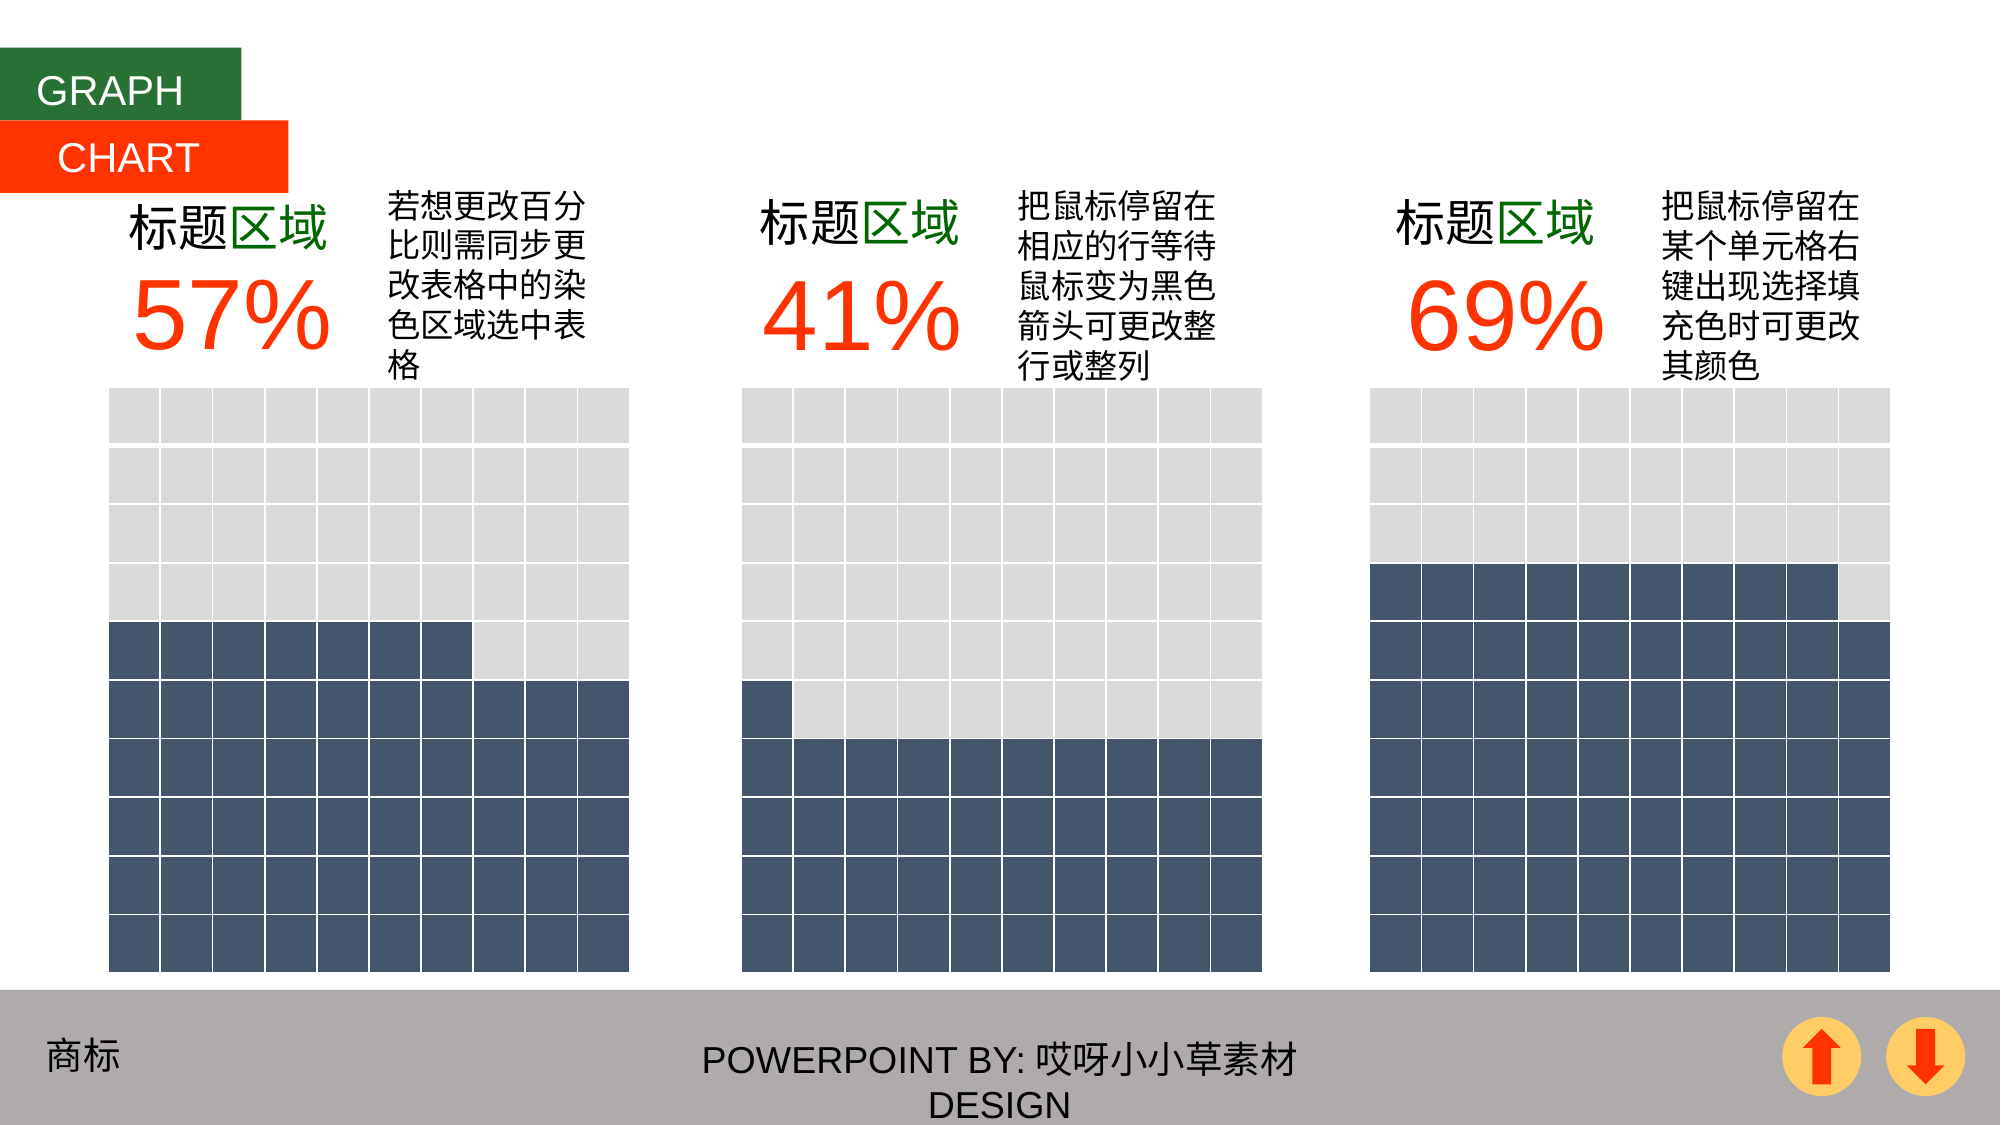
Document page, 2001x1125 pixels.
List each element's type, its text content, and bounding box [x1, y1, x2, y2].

table_cell [846, 622, 897, 679]
table_cell [318, 622, 368, 679]
table_cell [898, 681, 949, 738]
table_cell [1735, 505, 1786, 562]
table_cell [1159, 622, 1210, 679]
table_cell [846, 739, 897, 796]
table_header [794, 388, 844, 443]
table_header [213, 388, 264, 443]
table_header [1422, 388, 1473, 443]
table_cell [742, 681, 792, 738]
table_cell [370, 681, 420, 738]
table_cell [161, 564, 212, 620]
table_cell [266, 622, 316, 679]
table_cell [1370, 505, 1421, 562]
table_header [846, 388, 897, 443]
table_cell [1003, 915, 1053, 972]
table_cell [526, 622, 577, 679]
table_cell [1211, 564, 1262, 620]
table_cell [898, 448, 949, 503]
table_cell [951, 798, 1001, 855]
table_cell [213, 798, 264, 855]
table_cell [1159, 915, 1210, 972]
table_cell [1159, 857, 1210, 914]
table_cell [1527, 622, 1577, 679]
table_cell [1211, 448, 1262, 503]
table_header [1579, 388, 1629, 443]
table_cell [1527, 798, 1577, 855]
table_cell [1370, 622, 1421, 679]
table_cell [370, 915, 420, 972]
table_cell [1787, 798, 1838, 855]
table_cell [1159, 681, 1210, 738]
table_cell [1474, 448, 1525, 503]
table_cell [318, 564, 368, 620]
table_cell [213, 681, 264, 738]
table_cell [1055, 448, 1105, 503]
table_cell [1527, 915, 1577, 972]
table_cell [422, 564, 472, 620]
table_cell [1422, 505, 1473, 562]
table_cell [898, 857, 949, 914]
table_cell [951, 739, 1001, 796]
table_cell [213, 739, 264, 796]
table_cell [578, 798, 629, 855]
table_cell [526, 915, 577, 972]
table_cell [474, 681, 524, 738]
table_cell [318, 915, 368, 972]
table_cell [1003, 448, 1053, 503]
table_cell [161, 448, 212, 503]
table_cell [1474, 622, 1525, 679]
table_cell [1107, 505, 1157, 562]
text_box CHART [42, 123, 235, 189]
table_cell [1683, 505, 1733, 562]
table_cell [1422, 739, 1473, 796]
table_cell [1159, 739, 1210, 796]
table_header [1839, 388, 1890, 443]
table_cell [109, 448, 159, 503]
table_cell [318, 505, 368, 562]
table_cell [213, 622, 264, 679]
table_cell [1211, 798, 1262, 855]
table_cell [794, 798, 844, 855]
table_cell [526, 681, 577, 738]
text_box 标题区域 [1380, 183, 1634, 259]
table_cell [318, 857, 368, 914]
table_cell [318, 681, 368, 738]
table_cell [161, 505, 212, 562]
table_cell [1107, 798, 1157, 855]
table_cell [1527, 505, 1577, 562]
table_cell [1527, 681, 1577, 738]
table_cell [1211, 681, 1262, 738]
table_cell [1211, 622, 1262, 679]
table_header [1527, 388, 1577, 443]
table_cell [742, 448, 792, 503]
table_cell [1839, 681, 1890, 738]
table_cell [1422, 857, 1473, 914]
table_cell [1159, 448, 1210, 503]
table_cell [526, 564, 577, 620]
table_cell [1579, 564, 1629, 620]
table_cell [846, 857, 897, 914]
table_header [1055, 393, 1105, 443]
table_cell [1211, 857, 1262, 914]
table_cell [1370, 681, 1421, 738]
table_header [1683, 393, 1733, 443]
table_cell [1159, 564, 1210, 620]
table_cell [1055, 798, 1105, 855]
table_cell [1683, 622, 1733, 679]
table_cell [213, 915, 264, 972]
table_cell [1055, 505, 1105, 562]
table_cell [1003, 739, 1053, 796]
table_cell [1683, 739, 1733, 796]
table_cell [1527, 739, 1577, 796]
text_box 若想更改百分比则需同步更改表格中的染色区域选中表格 [372, 177, 603, 392]
table_cell [578, 681, 629, 738]
table_cell [1003, 798, 1053, 855]
table_cell [1370, 857, 1421, 914]
table_cell [578, 564, 629, 620]
table_cell [898, 798, 949, 855]
table_cell [1422, 798, 1473, 855]
table_cell [526, 739, 577, 796]
table_cell [578, 505, 629, 562]
table_cell [1683, 857, 1733, 914]
table_cell [794, 915, 844, 972]
table_cell [1579, 739, 1629, 796]
table_cell [1527, 564, 1577, 620]
table_cell [742, 505, 792, 562]
table_header [161, 388, 212, 443]
table_cell [266, 798, 316, 855]
table_cell [1839, 915, 1890, 972]
table_cell [161, 622, 212, 679]
table_cell [578, 739, 629, 796]
table_cell [266, 915, 316, 972]
table_header [951, 388, 1001, 443]
table_cell [1683, 564, 1733, 620]
table_cell [1211, 505, 1262, 562]
table_cell [266, 739, 316, 796]
table_cell [318, 798, 368, 855]
table_cell [526, 505, 577, 562]
table_cell [1631, 564, 1681, 620]
text_box 标题区域 [114, 188, 368, 264]
table_cell [1735, 681, 1786, 738]
table_cell [742, 915, 792, 972]
table_cell [526, 798, 577, 855]
table_header [474, 392, 524, 443]
table_cell [1422, 448, 1473, 503]
table_cell [1474, 739, 1525, 796]
table_cell [742, 564, 792, 620]
table_cell [1055, 915, 1105, 972]
table_cell [1683, 915, 1733, 972]
table_cell [1370, 564, 1421, 620]
table_cell [1787, 857, 1838, 914]
table_cell [1787, 681, 1838, 738]
table_cell [474, 564, 524, 620]
table_header [1211, 388, 1262, 443]
table_cell [1787, 915, 1838, 972]
table_cell [1579, 622, 1629, 679]
table_header [266, 388, 316, 443]
table_cell [1370, 739, 1421, 796]
table_cell [951, 915, 1001, 972]
table_cell [951, 564, 1001, 620]
table_cell [474, 915, 524, 972]
table_cell [578, 622, 629, 679]
table_cell [1003, 681, 1053, 738]
table_cell [1003, 622, 1053, 679]
table_cell [951, 448, 1001, 503]
table_cell [1683, 448, 1733, 503]
table_header [370, 388, 420, 443]
table_cell [1003, 857, 1053, 914]
table_cell [1839, 739, 1890, 796]
table_cell [1735, 915, 1786, 972]
table_cell [846, 505, 897, 562]
table_header [1159, 393, 1210, 443]
table_cell [1579, 857, 1629, 914]
table_cell [1422, 564, 1473, 620]
table_cell [1579, 798, 1629, 855]
table_cell [742, 622, 792, 679]
table_header [1787, 393, 1838, 443]
table_cell [1839, 505, 1890, 562]
table_cell [526, 857, 577, 914]
table_cell [951, 622, 1001, 679]
table_cell [422, 915, 472, 972]
table_cell [898, 564, 949, 620]
table_cell [266, 857, 316, 914]
table_cell [266, 448, 316, 503]
table_cell [109, 857, 159, 914]
table_cell [266, 505, 316, 562]
table_cell [1735, 798, 1786, 855]
table_cell [213, 564, 264, 620]
table_cell [370, 798, 420, 855]
table_cell [422, 681, 472, 738]
table_cell [370, 448, 420, 503]
table_cell [109, 622, 159, 679]
table_cell [161, 681, 212, 738]
table_cell [474, 857, 524, 914]
table_header [318, 388, 368, 443]
table_cell [1107, 448, 1157, 503]
table_cell [1107, 915, 1157, 972]
text_box 标题区域 [745, 183, 999, 259]
table_cell [1839, 448, 1890, 503]
table_cell [474, 798, 524, 855]
table_cell [1839, 798, 1890, 855]
table_cell [1787, 622, 1838, 679]
table_cell [1370, 448, 1421, 503]
table_cell [742, 857, 792, 914]
table_cell [266, 564, 316, 620]
table_header [1003, 393, 1053, 443]
table_cell [1735, 857, 1786, 914]
table_cell [1107, 622, 1157, 679]
table_cell [846, 564, 897, 620]
table_header [578, 388, 629, 443]
table_cell [1055, 564, 1105, 620]
table_cell [109, 681, 159, 738]
table_cell [1370, 915, 1421, 972]
table_cell [1631, 681, 1681, 738]
table_header [1474, 388, 1525, 443]
table_cell [1159, 798, 1210, 855]
table_cell [1474, 681, 1525, 738]
text_box GRAPH [21, 56, 226, 122]
text_box 把鼠标停留在相应的行等待鼠标变为黑色箭头可更改整行或整列 [1002, 178, 1234, 393]
text_box 把鼠标停留在某个单元格右键出现选择填充色时可更改其颜色 [1646, 178, 1877, 393]
table_cell [1735, 564, 1786, 620]
table_cell [898, 505, 949, 562]
table_cell [846, 681, 897, 738]
table_cell [951, 505, 1001, 562]
table_cell [1055, 857, 1105, 914]
table_cell [1839, 622, 1890, 679]
table_cell [1787, 739, 1838, 796]
table_cell [422, 505, 472, 562]
table_cell [951, 857, 1001, 914]
table_cell [794, 622, 844, 679]
table_cell [1474, 798, 1525, 855]
table_cell [474, 739, 524, 796]
table_cell [213, 505, 264, 562]
table_header [1107, 393, 1157, 443]
table_cell [1631, 798, 1681, 855]
table_cell [1474, 505, 1525, 562]
table_cell [578, 915, 629, 972]
table_cell [1839, 857, 1890, 914]
table_cell [1003, 564, 1053, 620]
table_cell [1631, 857, 1681, 914]
table_cell [422, 622, 472, 679]
table_cell [1474, 915, 1525, 972]
table_cell [742, 798, 792, 855]
table_cell [1683, 681, 1733, 738]
table_cell [1839, 564, 1890, 620]
table_cell [1631, 448, 1681, 503]
table_cell [1787, 505, 1838, 562]
table_cell [794, 448, 844, 503]
table_cell [318, 448, 368, 503]
table_cell [161, 739, 212, 796]
table_cell [109, 798, 159, 855]
table_cell [1735, 622, 1786, 679]
table_cell [1055, 681, 1105, 738]
table_cell [898, 622, 949, 679]
table_cell [1107, 857, 1157, 914]
table_cell [846, 798, 897, 855]
table_cell [794, 681, 844, 738]
table_cell [1787, 448, 1838, 503]
table_cell [1631, 505, 1681, 562]
table_cell [1527, 448, 1577, 503]
table_cell [1159, 505, 1210, 562]
table_cell [1422, 915, 1473, 972]
table_cell [1631, 739, 1681, 796]
table_cell [794, 857, 844, 914]
table_cell [794, 505, 844, 562]
table_cell [1631, 915, 1681, 972]
table_cell [1579, 915, 1629, 972]
table_cell [951, 681, 1001, 738]
table_cell [898, 915, 949, 972]
table_cell [422, 857, 472, 914]
table_cell [1787, 564, 1838, 620]
table_cell [1735, 448, 1786, 503]
table_cell [318, 739, 368, 796]
table_cell [846, 448, 897, 503]
table_cell [578, 857, 629, 914]
table_cell [370, 739, 420, 796]
table_cell [1055, 739, 1105, 796]
table_cell [846, 915, 897, 972]
table_cell [161, 798, 212, 855]
table_header [526, 392, 577, 443]
table_cell [1422, 622, 1473, 679]
table_cell [1579, 505, 1629, 562]
table_cell [1211, 915, 1262, 972]
table_cell [474, 622, 524, 679]
table_header [898, 388, 949, 443]
table_cell [109, 505, 159, 562]
table_cell [422, 739, 472, 796]
table_cell [266, 681, 316, 738]
table_cell [898, 739, 949, 796]
table_cell [1422, 681, 1473, 738]
table_cell [1107, 739, 1157, 796]
table_cell [370, 857, 420, 914]
table_header [1631, 388, 1681, 443]
table_cell [161, 857, 212, 914]
table_cell [1211, 739, 1262, 796]
table_cell [578, 448, 629, 503]
table_cell [1579, 681, 1629, 738]
table_cell [742, 739, 792, 796]
table_cell [109, 915, 159, 972]
table_cell [422, 448, 472, 503]
text_box 69% [1391, 242, 1640, 378]
table_cell [422, 798, 472, 855]
table_cell [474, 505, 524, 562]
table_cell [794, 564, 844, 620]
table_cell [1107, 564, 1157, 620]
table_header [109, 388, 159, 443]
table_cell [1579, 448, 1629, 503]
table_header [1735, 393, 1786, 443]
text_box 41% [748, 242, 997, 378]
table_cell [1055, 622, 1105, 679]
table_cell [370, 622, 420, 679]
table_header [422, 392, 472, 443]
table_cell [1370, 798, 1421, 855]
table_cell [213, 448, 264, 503]
table_header [742, 388, 792, 443]
table_cell [1003, 505, 1053, 562]
text_box 57% [117, 241, 366, 377]
table_cell [1735, 739, 1786, 796]
table_cell [109, 564, 159, 620]
table_cell [1527, 857, 1577, 914]
table_cell [1474, 564, 1525, 620]
table_cell [370, 505, 420, 562]
table_cell [794, 739, 844, 796]
table_cell [161, 915, 212, 972]
table_cell [1474, 857, 1525, 914]
table_cell [370, 564, 420, 620]
table_cell [1683, 798, 1733, 855]
table_cell [474, 448, 524, 503]
table_cell [1107, 681, 1157, 738]
table_cell [526, 448, 577, 503]
table_header [1370, 388, 1421, 443]
table_cell [1631, 622, 1681, 679]
table_cell [109, 739, 159, 796]
table_cell [213, 857, 264, 914]
